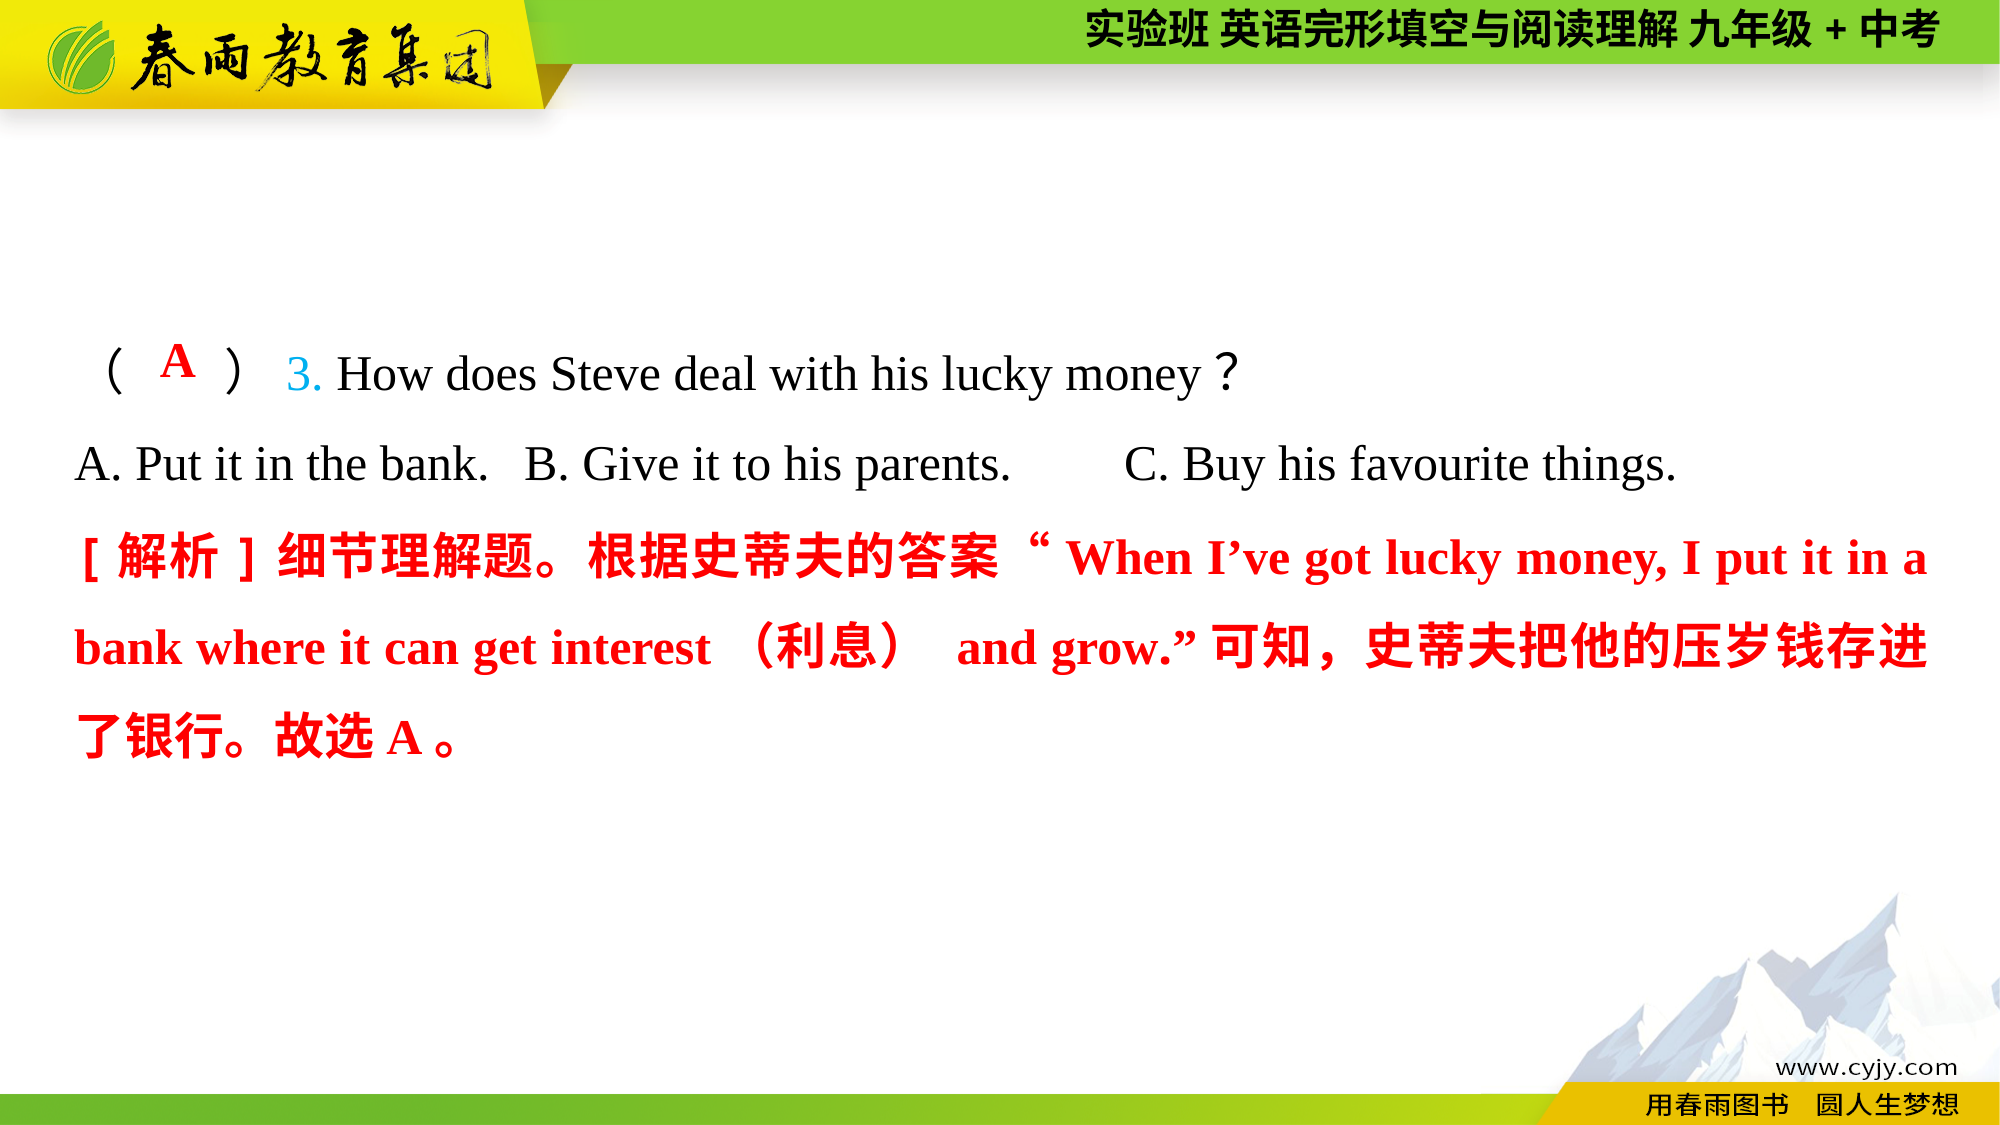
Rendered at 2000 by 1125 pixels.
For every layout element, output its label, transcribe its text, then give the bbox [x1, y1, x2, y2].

list （ ）3. How does Steve deal with his lucky money？ A. Put it in the bank. B. Give it to his parents. C. Buy his favourite things. [59, 303, 1944, 486]
picture [0, 0, 2000, 1125]
text_box A [144, 320, 211, 395]
text_box [解析]细节理解题。根据史蒂夫的答案“When I’ve got lucky money, I put it in a bank where it can get interest（利息） and grow.”可知，史蒂夫把他的压岁钱存进了银行。故选A。 [59, 486, 1944, 772]
